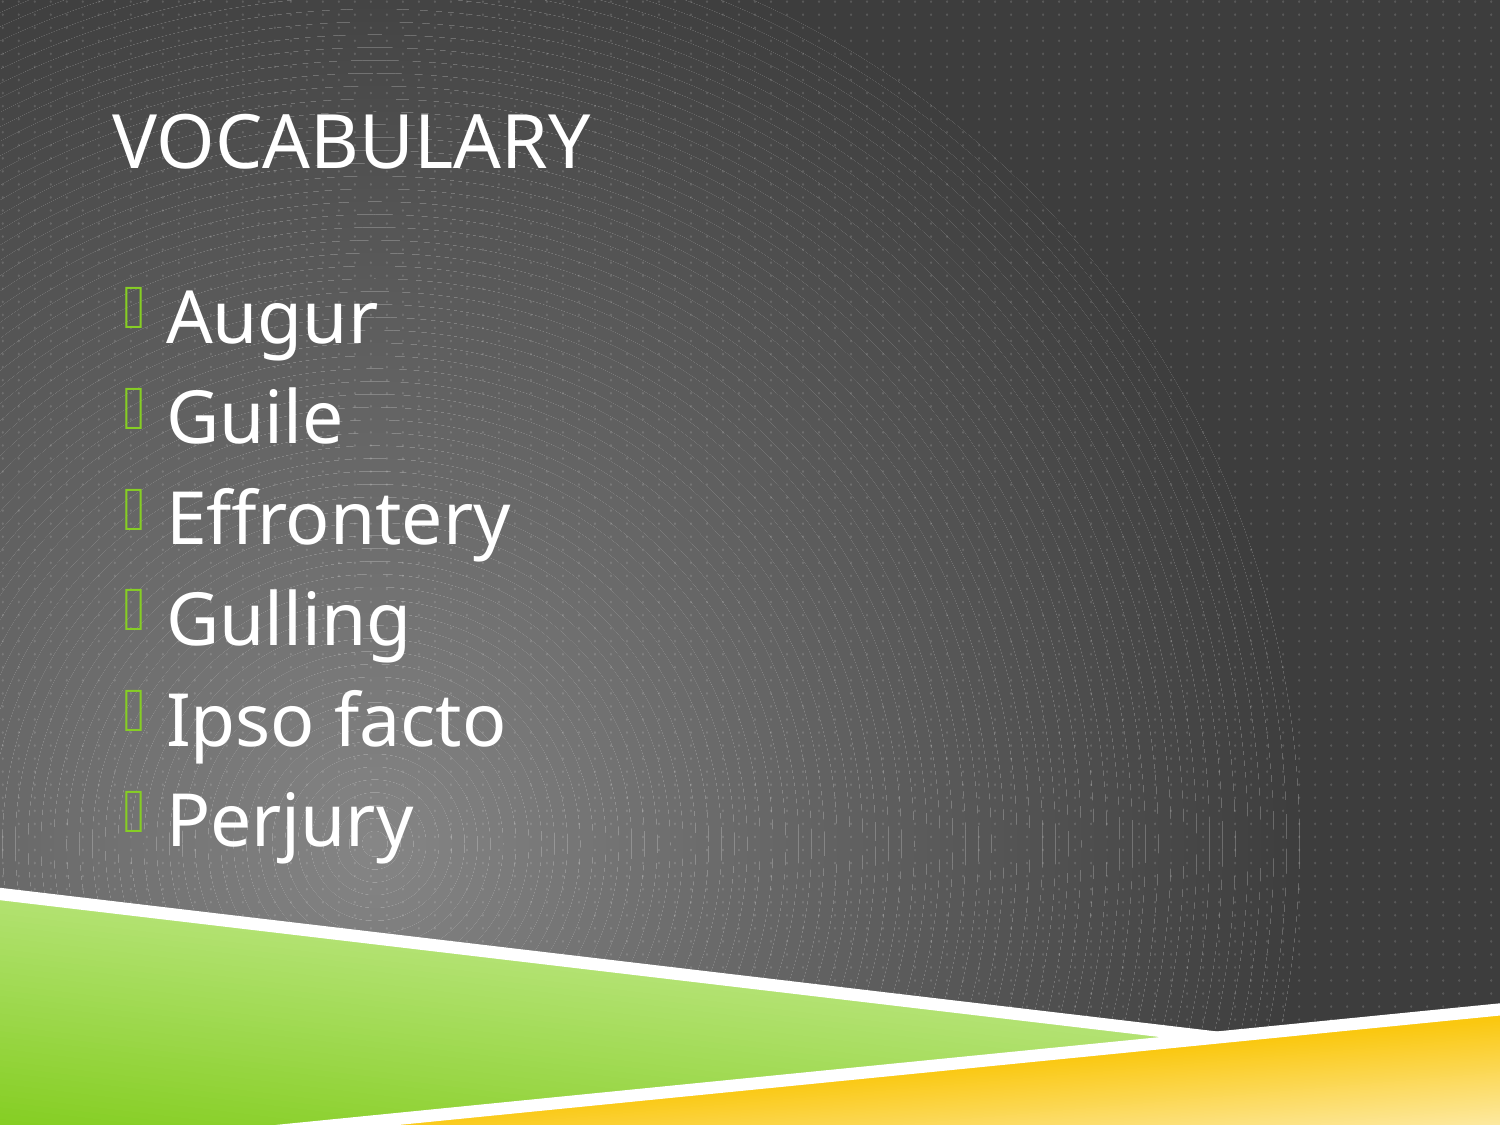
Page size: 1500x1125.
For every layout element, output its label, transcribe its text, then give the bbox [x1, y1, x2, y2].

title Vocabulary [112, 45, 1388, 233]
list Augur Guile Effrontery Gulling Ipso facto Perjury [112, 262, 1388, 875]
